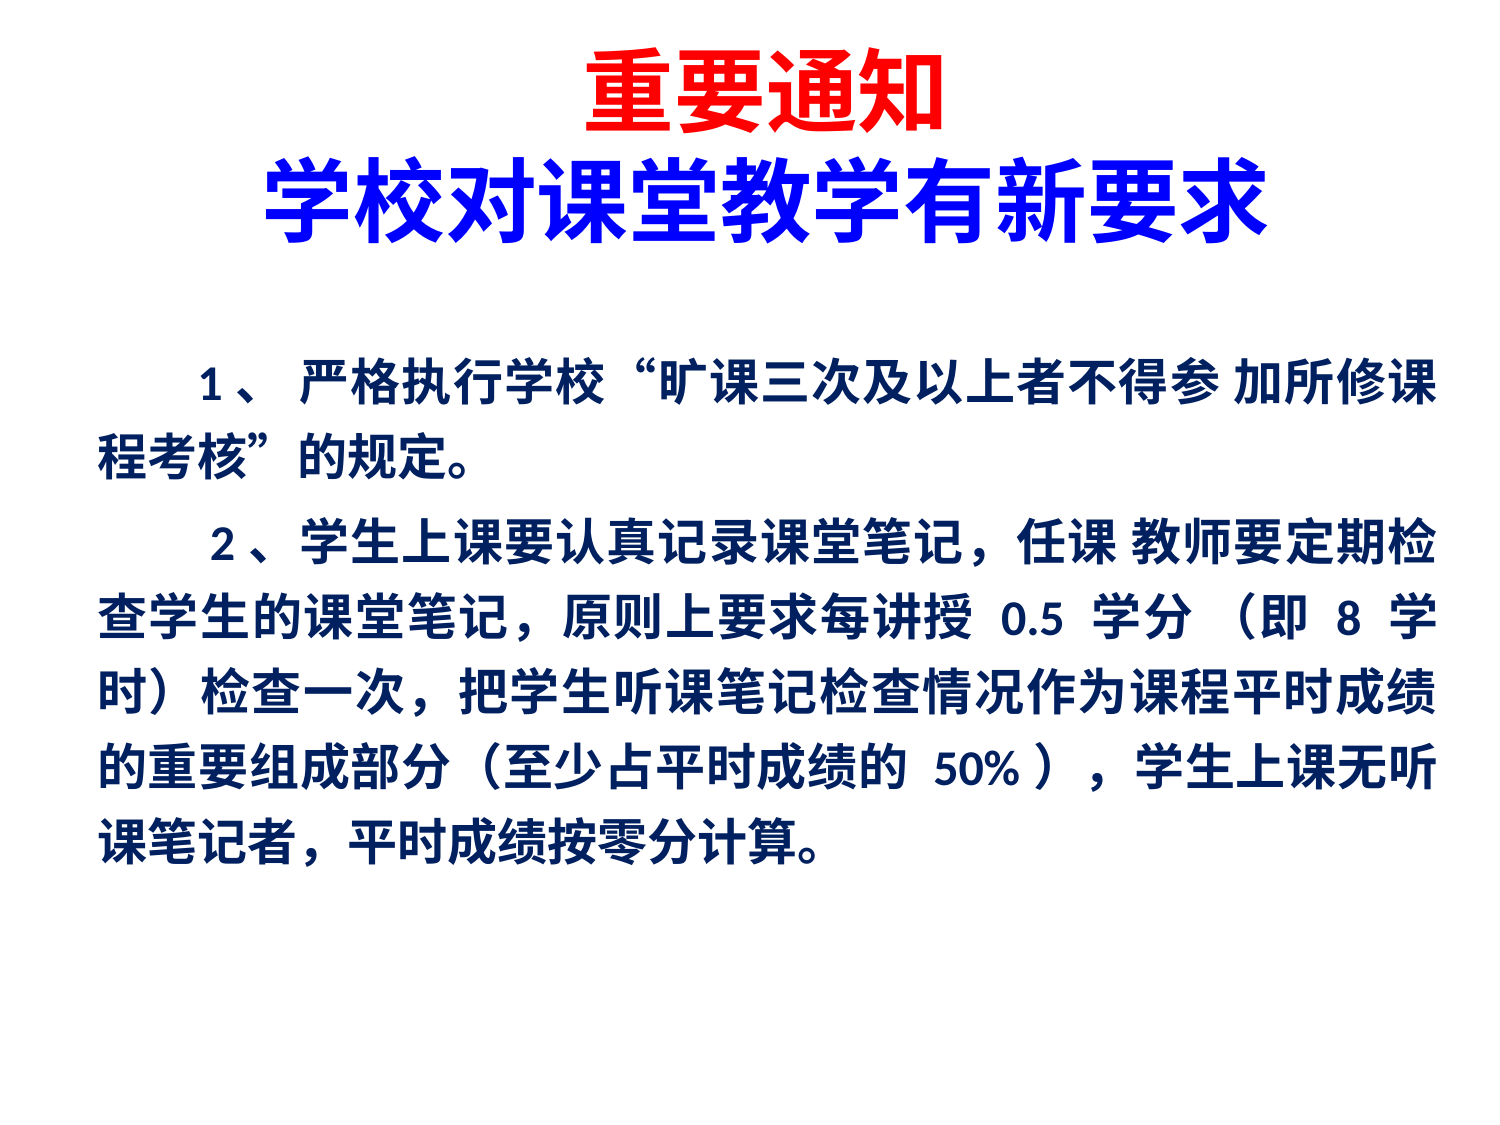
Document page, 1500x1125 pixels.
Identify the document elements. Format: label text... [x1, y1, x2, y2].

subtitle 1、 严格执行学校“旷课三次及以上者不得参 加所修课程考核”的规定。 2、学生上课要认真记录课堂笔记，任课 教师要定期检查学生的课堂笔记，原则上要求每讲授 0.5 学分 （即 8 学时）检查一次，把学生听课笔记检查情况作为课程平时成绩的重要组成部分（至少占平时成绩的 50%），学生上课无听 课笔记者，平时成绩按零分计算。 [82, 328, 1454, 1008]
title 重要通知 学校对课堂教学有新要求 [128, 23, 1404, 265]
